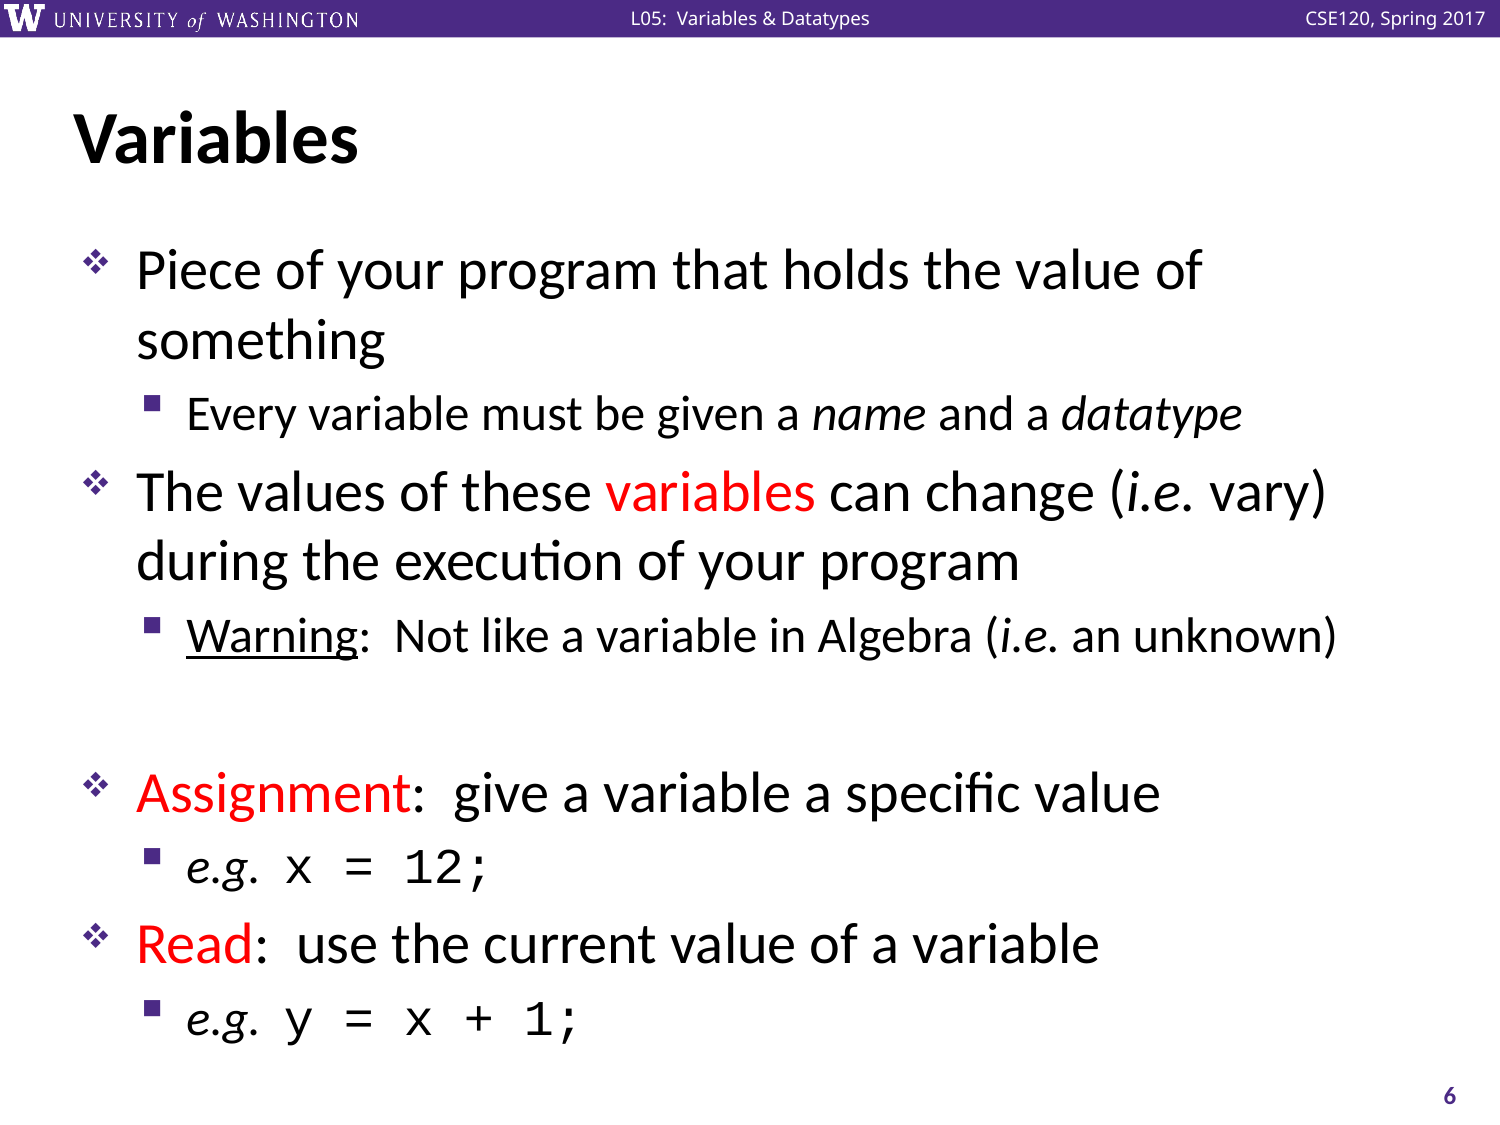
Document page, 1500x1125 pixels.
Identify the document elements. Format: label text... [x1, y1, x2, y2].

picture [4, 4, 358, 32]
list Piece of your program that holds the value of something Every variable must be given a name and a datatype The values of these variables can change (i.e. vary) during the execution of your program Warning: Not like a variable in Algebra (i.e. an unknown) Assignment: give a variable a specific value e.g. x = 12; Read: use the current value of a variable e.g. y = x + 1; [64, 223, 1438, 1040]
slide_number 6 [1400, 1065, 1500, 1125]
title Variables [58, 71, 1438, 197]
